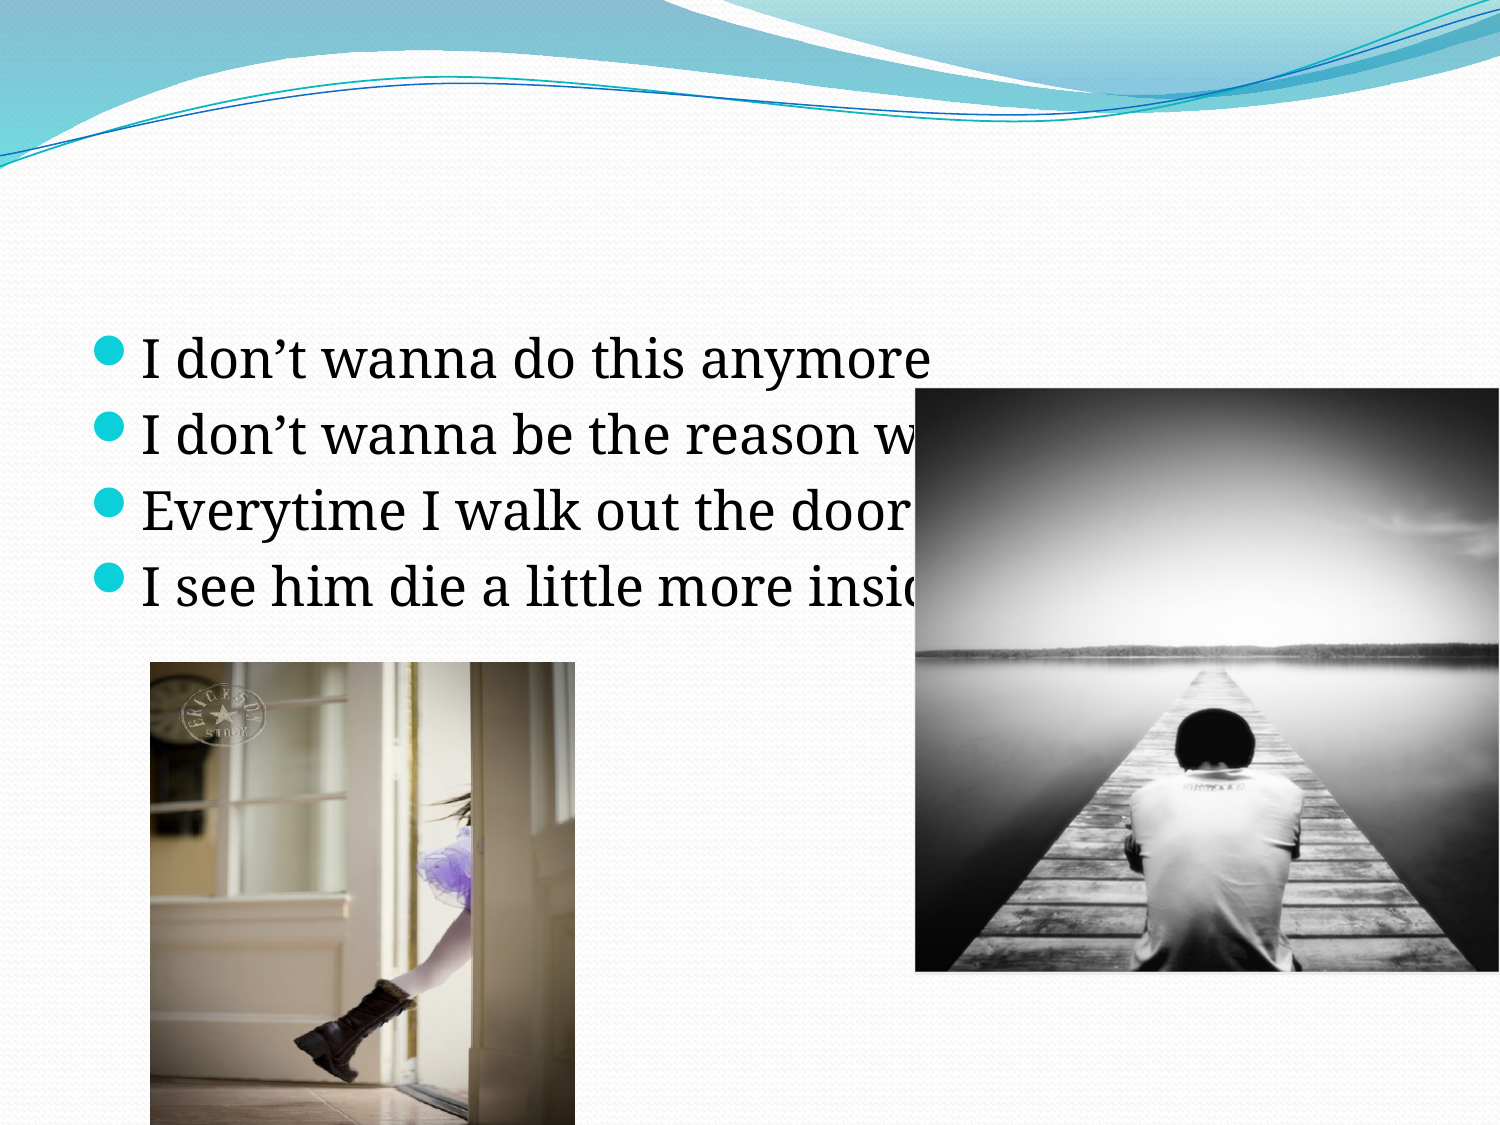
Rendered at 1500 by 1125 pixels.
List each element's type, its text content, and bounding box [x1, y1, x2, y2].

picture [914, 387, 1500, 976]
picture [149, 662, 576, 1125]
list I don’t wanna do this anymore I don’t wanna be the reason why Everytime I walk out the door I see him die a little more inside [75, 317, 1425, 1038]
